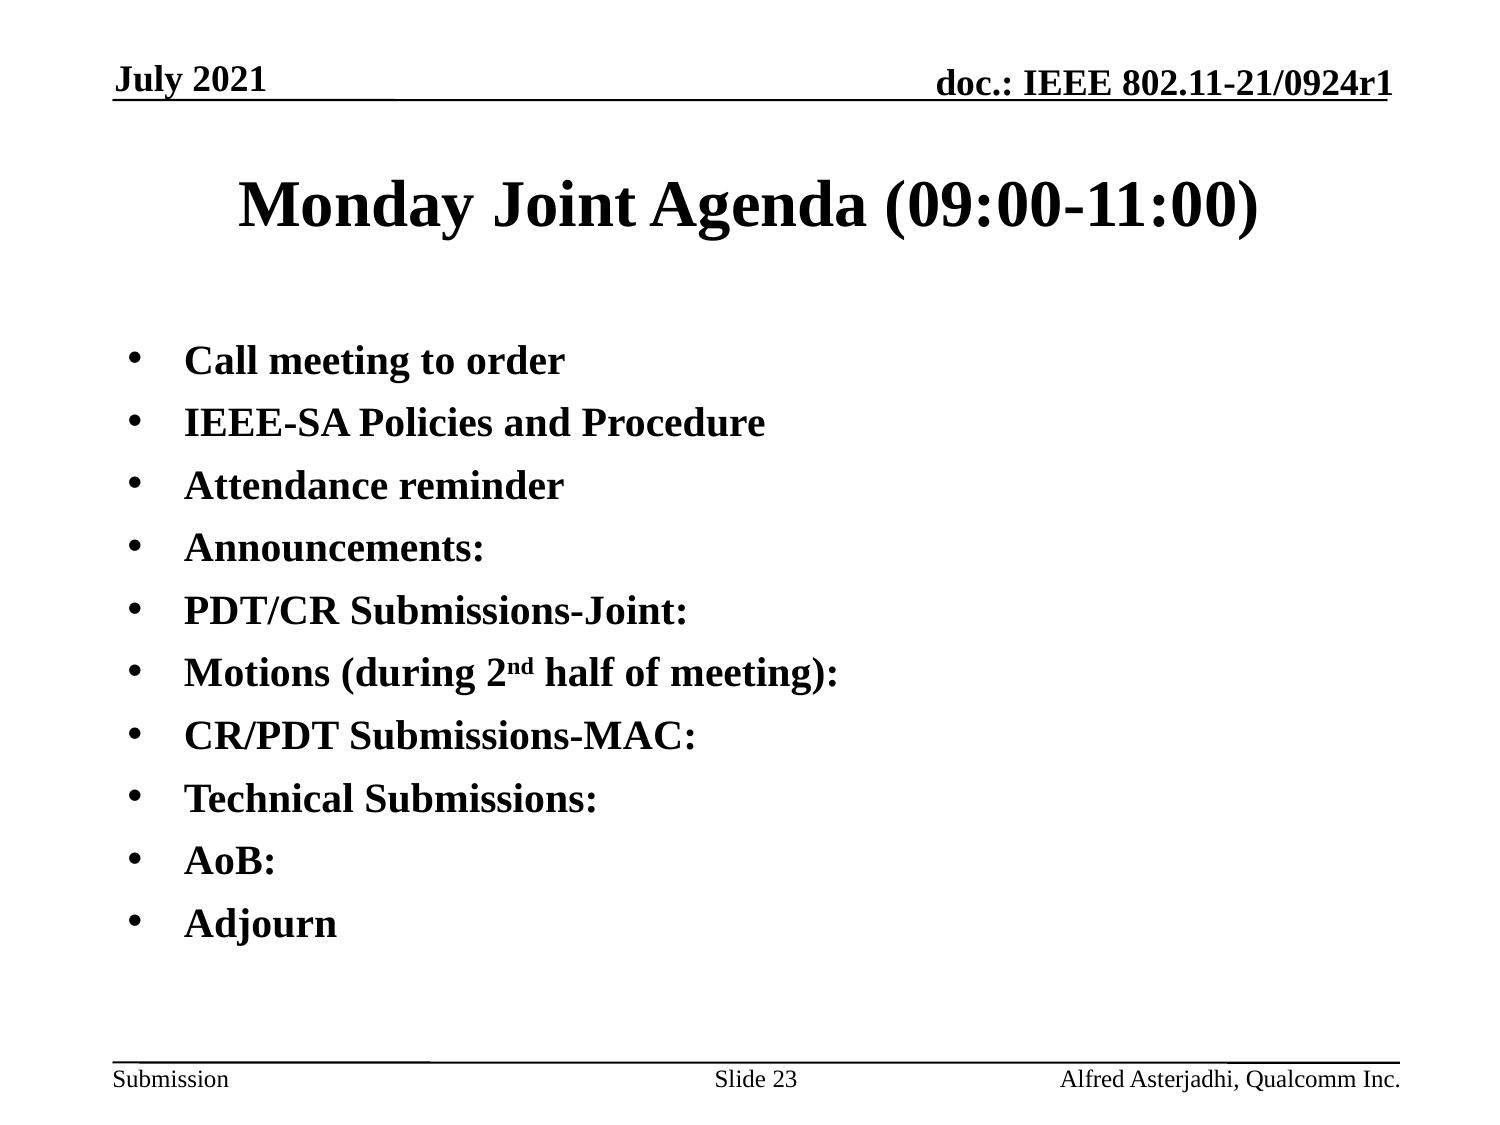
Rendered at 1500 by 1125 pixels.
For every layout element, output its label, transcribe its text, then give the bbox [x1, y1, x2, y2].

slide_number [114, 54, 423, 100]
slide_number Slide 23 [712, 1061, 800, 1123]
list Call meeting to order IEEE-SA Policies and Procedure Attendance reminder Announcements: PDT/CR Submissions-Joint: Motions (during 2nd half of meeting): CR/PDT Submissions-MAC: Technical Submissions: AoB: Adjourn [112, 324, 1388, 1000]
footer Alfred Asterjadhi, Qualcomm Inc. [878, 1061, 1402, 1093]
title Monday Joint Agenda (09:00-11:00) [112, 112, 1388, 288]
